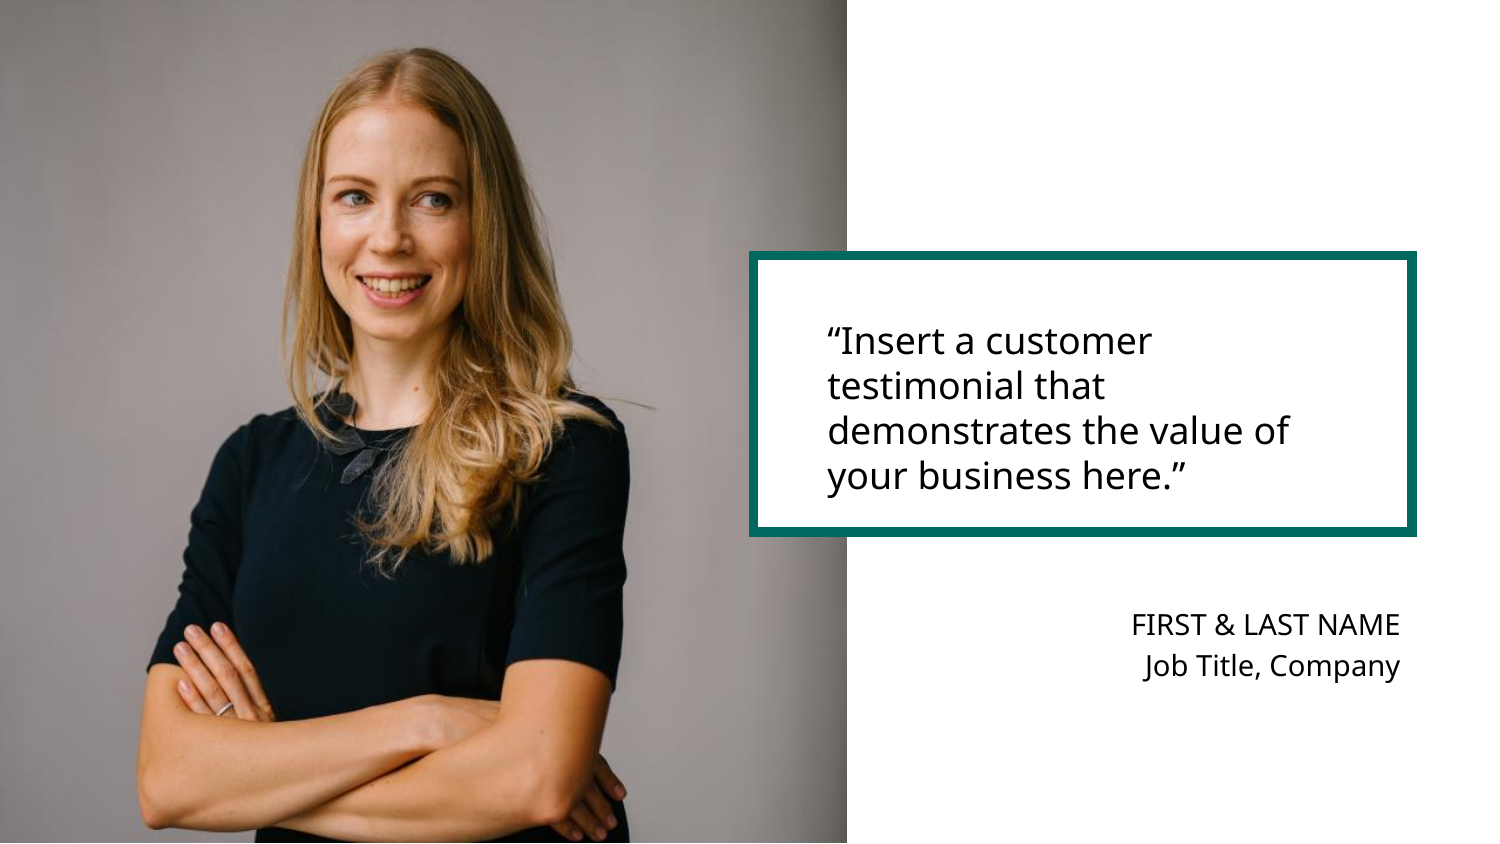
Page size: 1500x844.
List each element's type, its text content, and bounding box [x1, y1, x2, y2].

text_box [851, 255, 1412, 533]
picture [0, 0, 847, 844]
text_box “Insert a customer testimonial that demonstrates the value of your business here.” [851, 311, 1350, 538]
text_box FIRST & LAST NAME Job Title, Company [1096, 595, 1412, 688]
